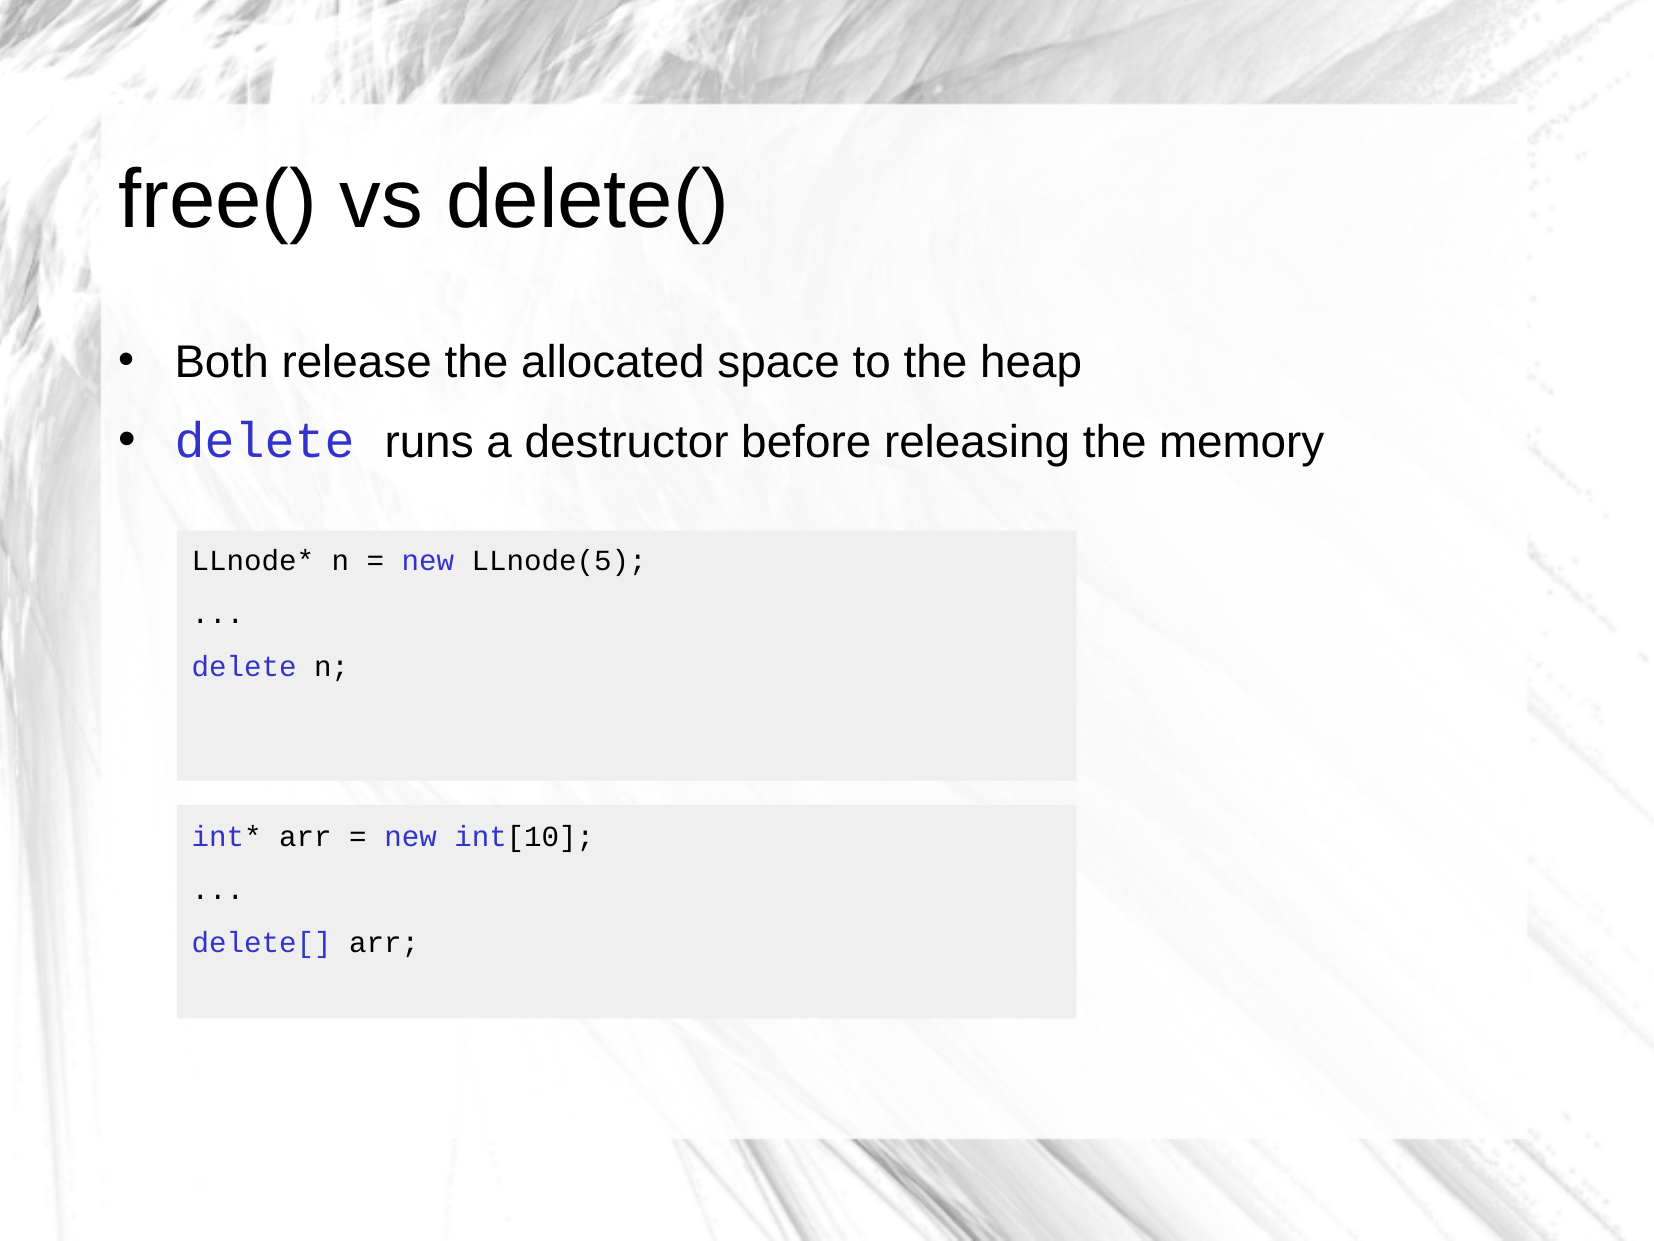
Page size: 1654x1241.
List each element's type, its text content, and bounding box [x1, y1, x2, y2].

title free() vs delete() [118, 93, 1506, 299]
list Both release the allocated space to the heap delete runs a destructor before releasing the memory [118, 319, 1571, 1109]
picture [0, 0, 1654, 1241]
text_box int* arr = new int[10]; ... delete[] arr; [176, 804, 1077, 1019]
text_box LLnode* n = new LLnode(5); ... delete n; [176, 530, 1077, 781]
